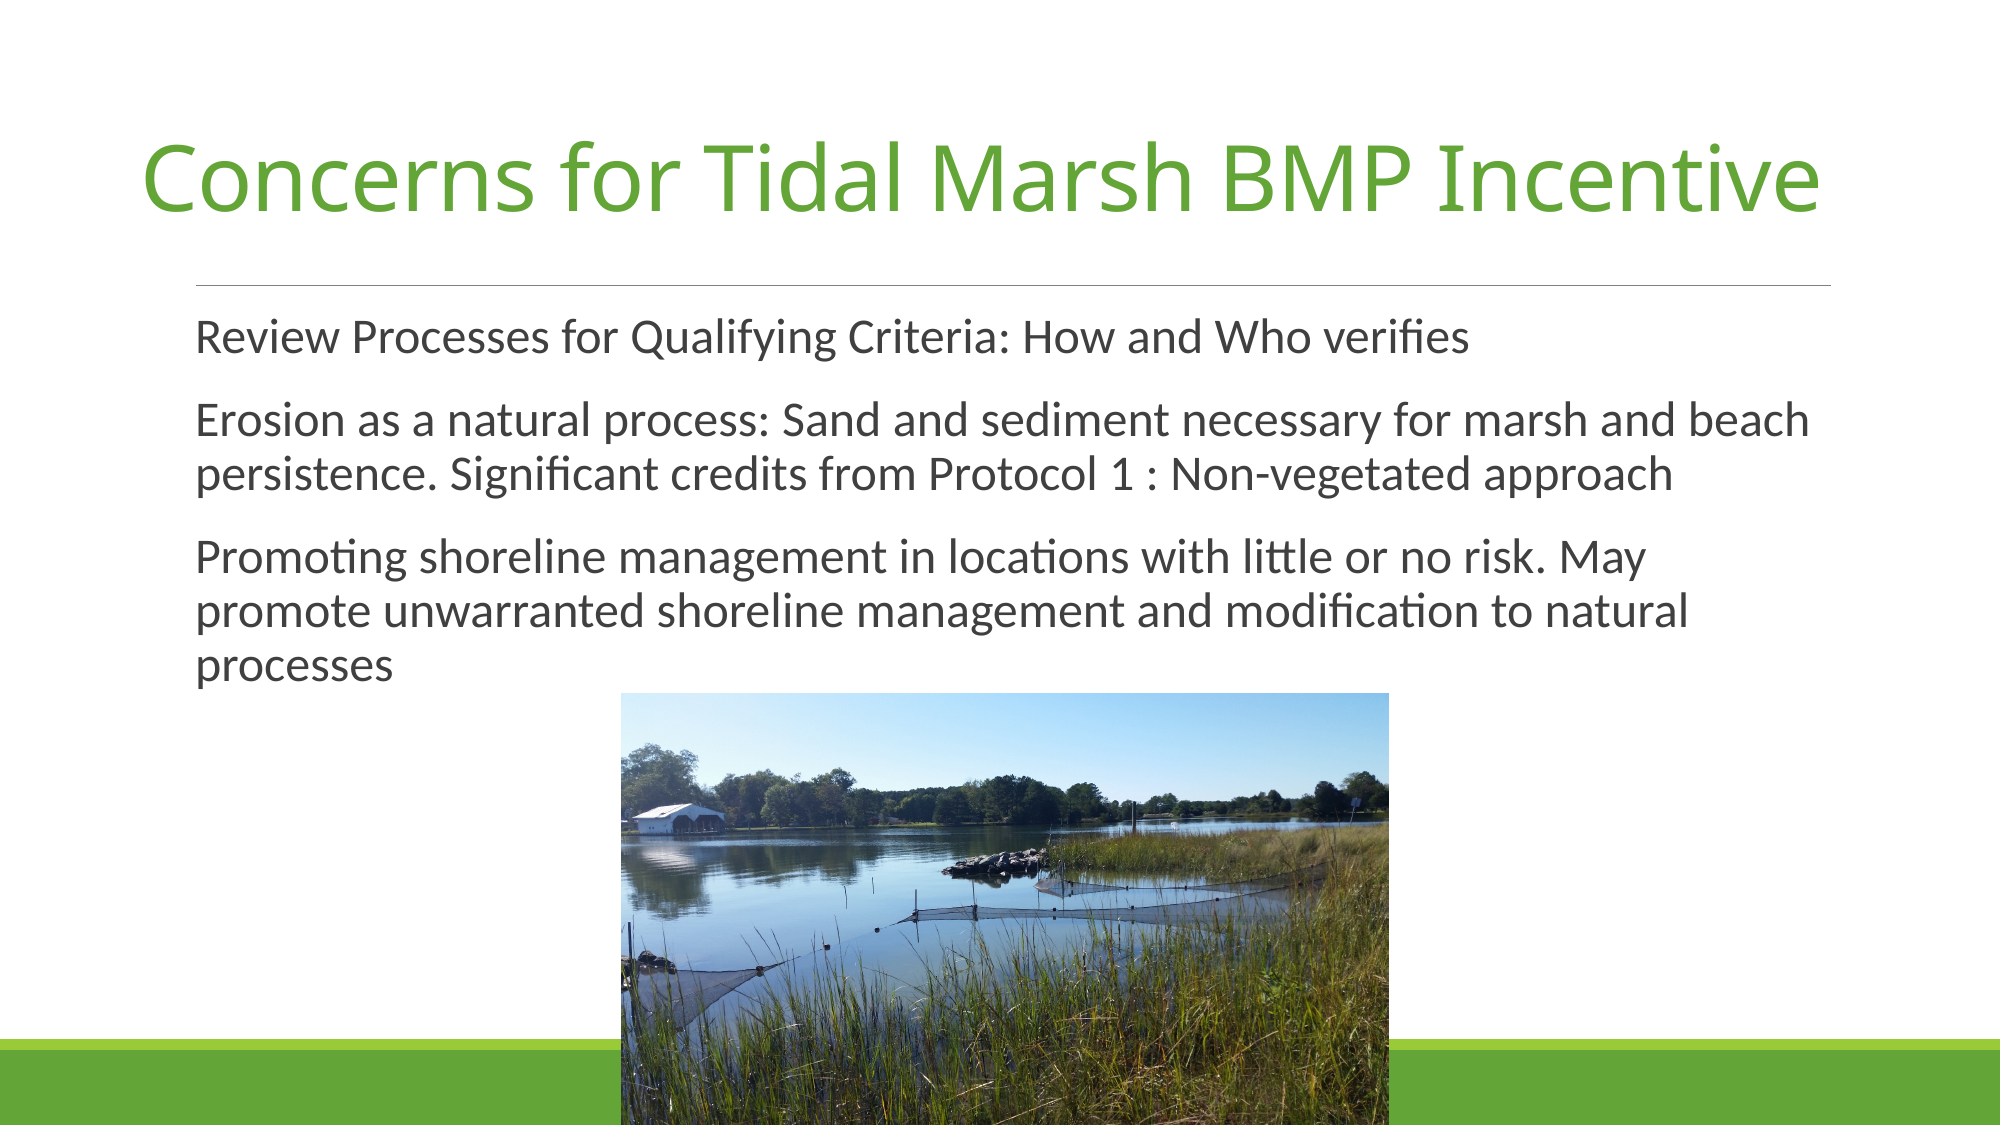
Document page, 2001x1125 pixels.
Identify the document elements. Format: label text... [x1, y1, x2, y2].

list Review Processes for Qualifying Criteria: How and Who verifies Erosion as a natural process: Sand and sediment necessary for marsh and beach persistence. Significant credits from Protocol 1 : Non-vegetated approach Promoting shoreline management in locations with little or no risk. May promote unwarranted shoreline management and modification to natural processes [180, 302, 1830, 963]
title Concerns for Tidal Marsh BMP Incentive [125, 0, 1939, 238]
picture [621, 693, 1389, 1125]
